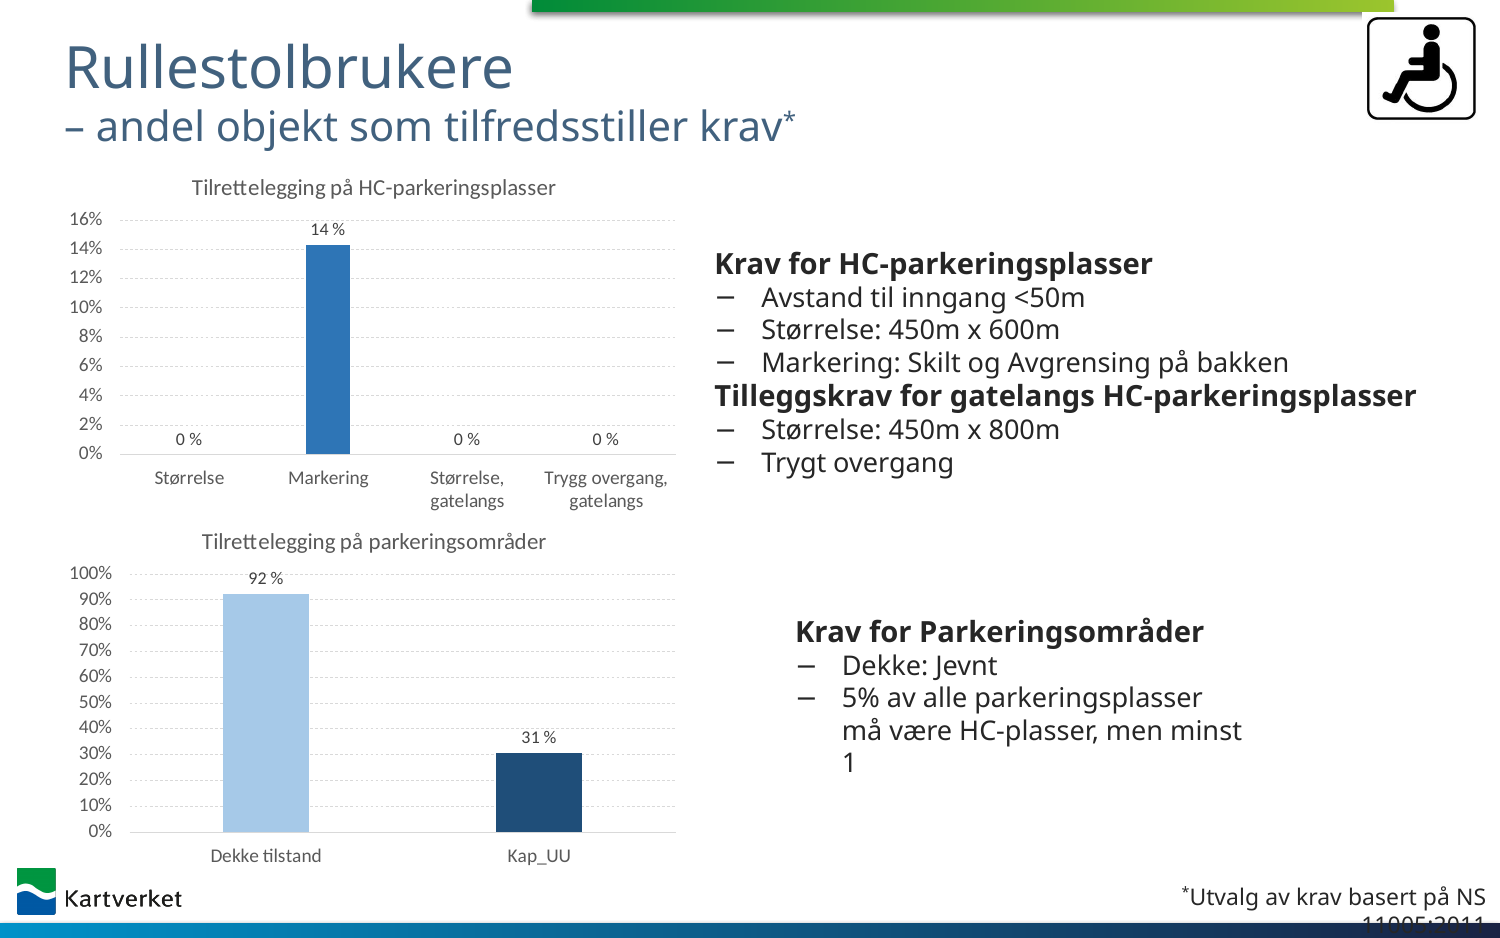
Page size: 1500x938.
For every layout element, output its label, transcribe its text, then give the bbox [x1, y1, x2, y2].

picture [1362, 12, 1481, 126]
text_box Rullestolbrukere – andel objekt som tilfredsstiller krav* [49, 25, 1431, 158]
text_box *Utvalg av krav basert på NS 11005:2011 [1068, 873, 1500, 938]
picture [62, 166, 687, 519]
text_box Krav for Parkeringsområder Dekke: Jevnt 5% av alle parkeringsplasser må være HC-plasser, men minst 1 [780, 605, 1261, 786]
picture [62, 520, 687, 874]
text_box Krav for HC-parkeringsplasser Avstand til inngang <50m Størrelse: 450m x 600m Markering: Skilt og Avgrensing på bakken Tilleggskrav for gatelangs HC-parkeringsplasser Størrelse: 450m x 800m Trygt overgang [699, 237, 1433, 485]
